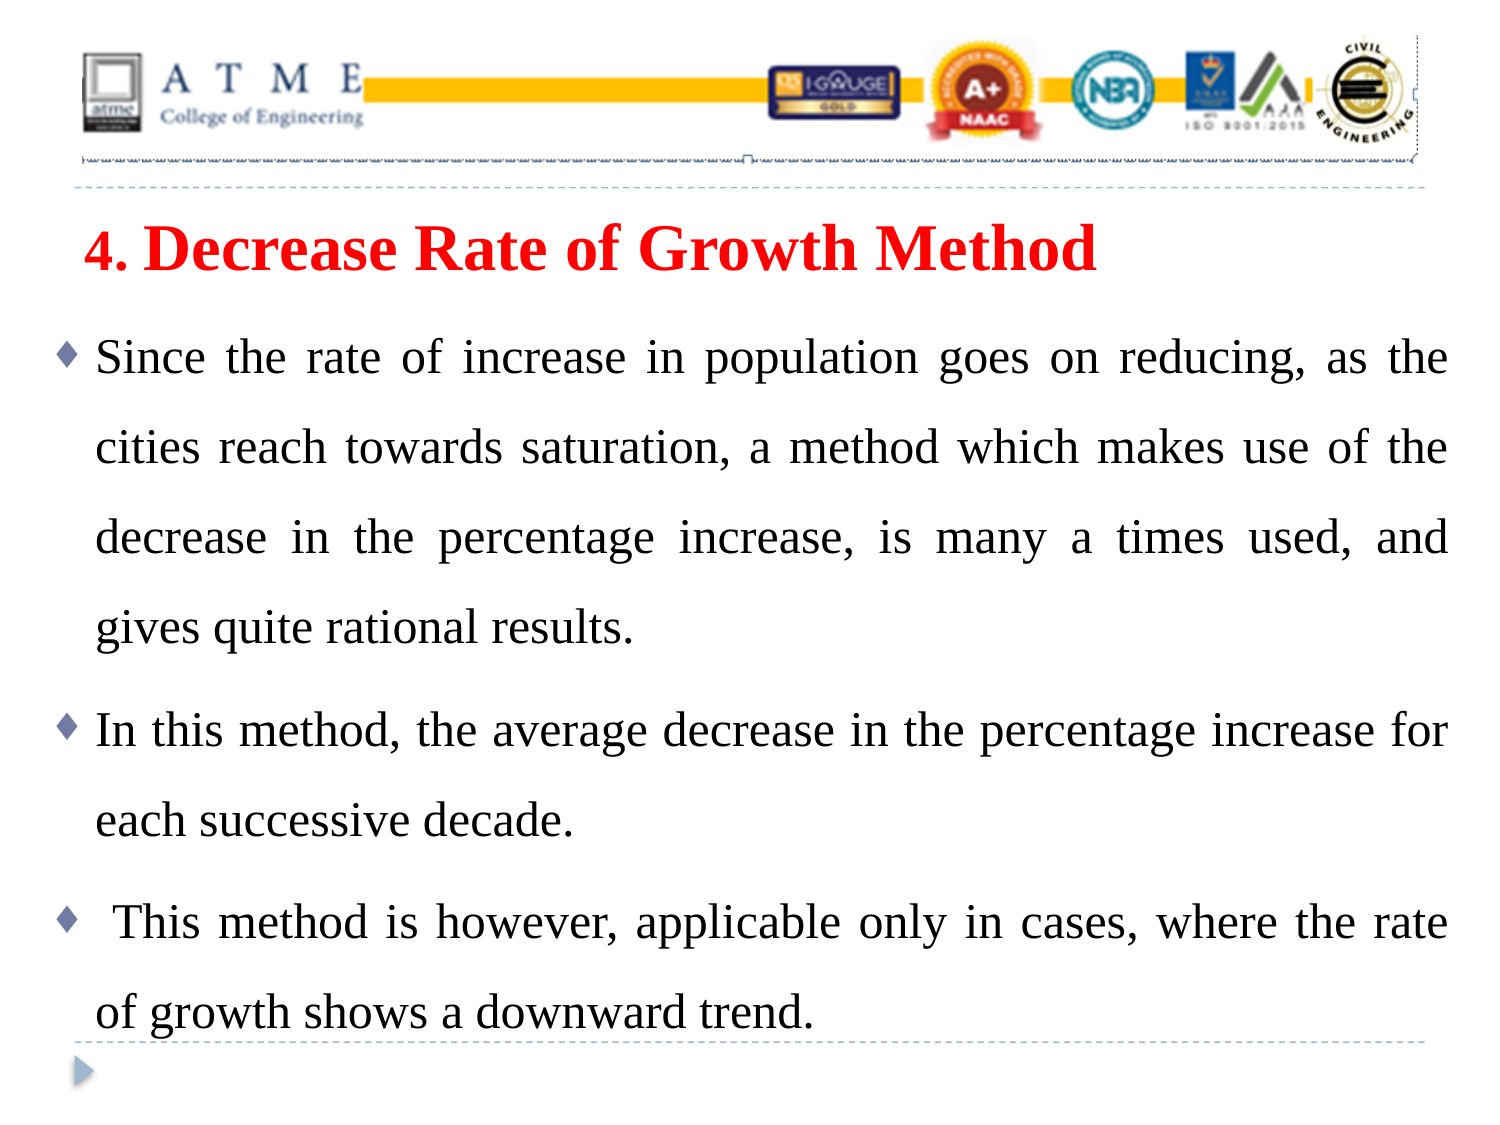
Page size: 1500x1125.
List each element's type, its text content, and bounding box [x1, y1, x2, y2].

picture [82, 35, 1418, 164]
list Since the rate of increase in population goes on reducing, as the cities reach towards saturation, a method which makes use of the decrease in the percentage increase, is many a times used, and gives quite rational results. In this method, the average decrease in the percentage increase for each successive decade. This method is however, applicable only in cases, where the rate of growth shows a downward trend. [35, 286, 1465, 1125]
title 4. Decrease Rate of Growth Method [70, 175, 1421, 286]
